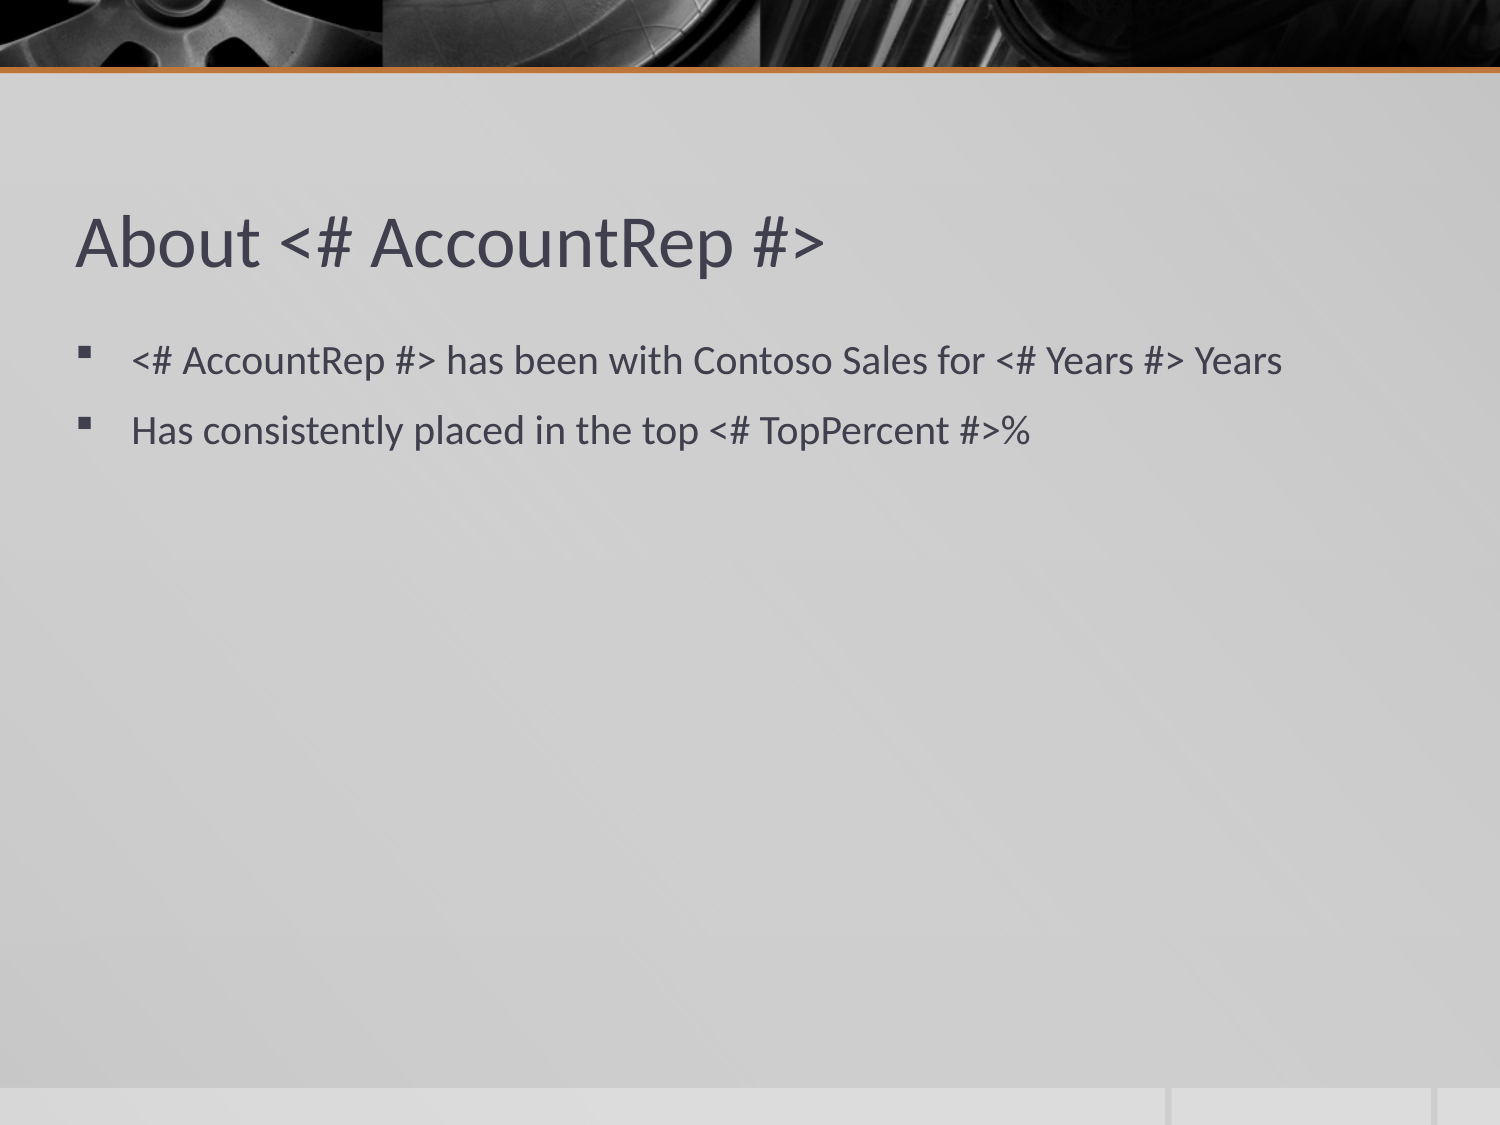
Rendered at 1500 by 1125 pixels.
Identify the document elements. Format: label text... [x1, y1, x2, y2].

title About <# AccountRep #> [75, 162, 1425, 313]
picture [0, 0, 1500, 67]
list <# AccountRep #> has been with Contoso Sales for <# Years #> Years Has consistently placed in the top <# TopPercent #>% [75, 324, 1425, 1005]
